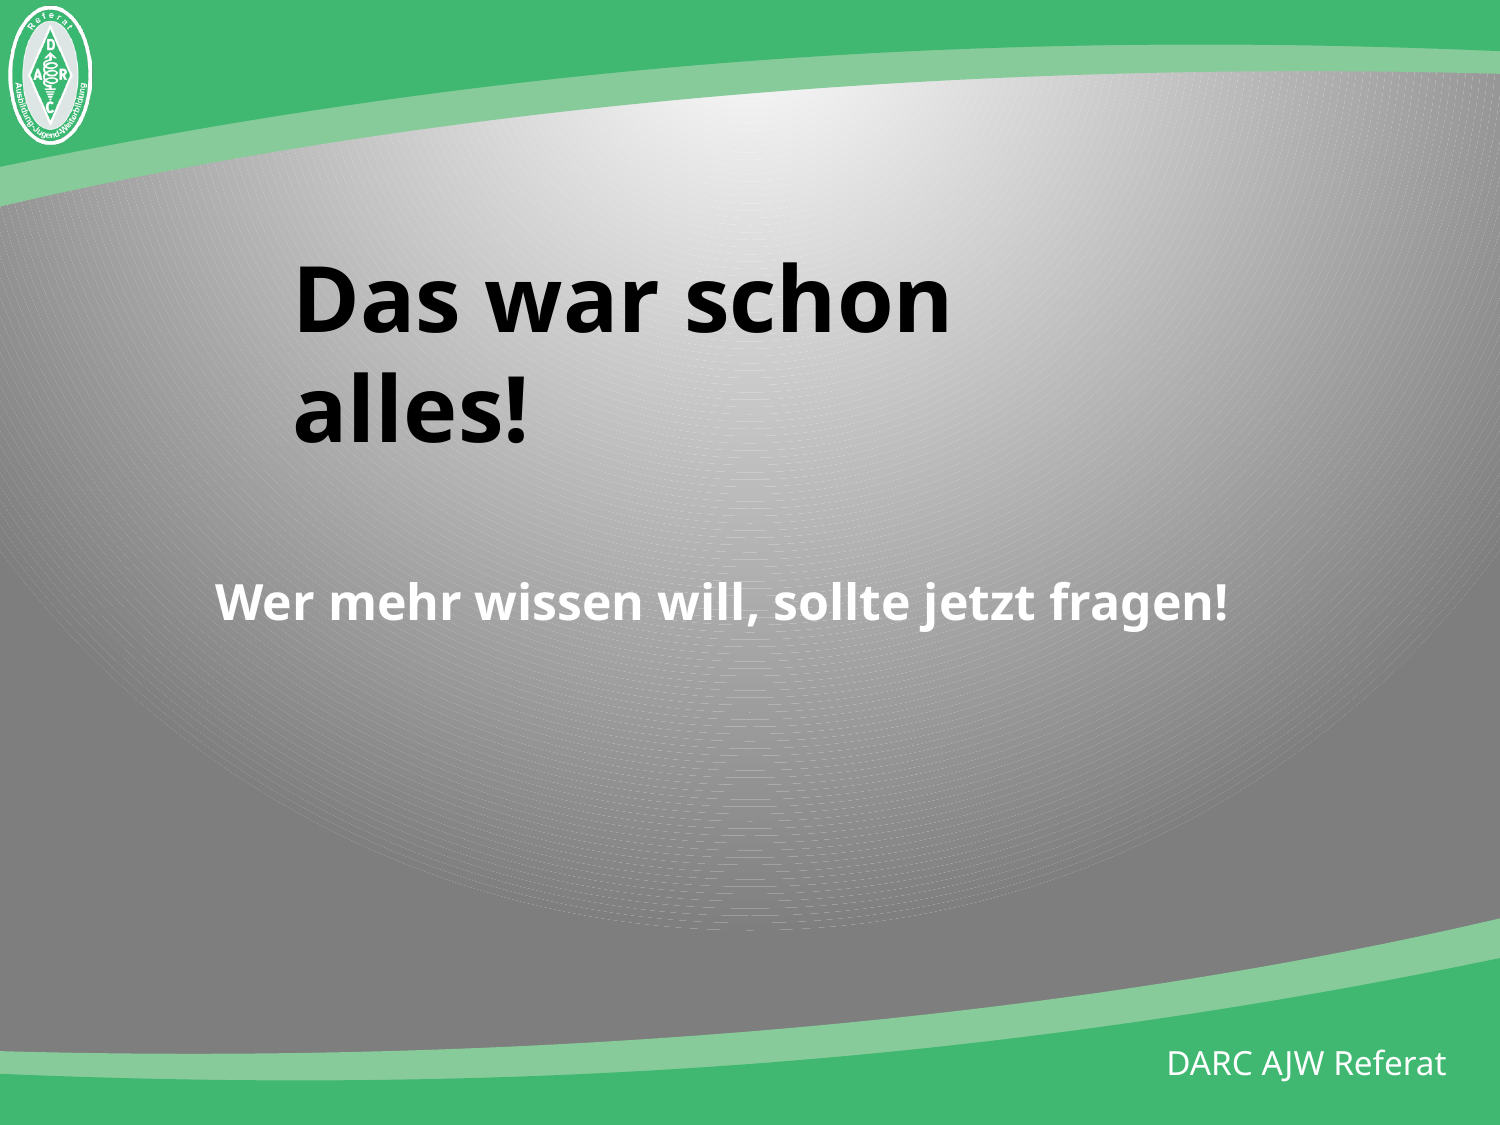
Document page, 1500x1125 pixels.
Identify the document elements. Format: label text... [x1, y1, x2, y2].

picture [0, 0, 101, 151]
title Das war schon alles! [277, 338, 1223, 468]
list Wer mehr wissen will, sollte jetzt fragen! [200, 562, 1300, 657]
